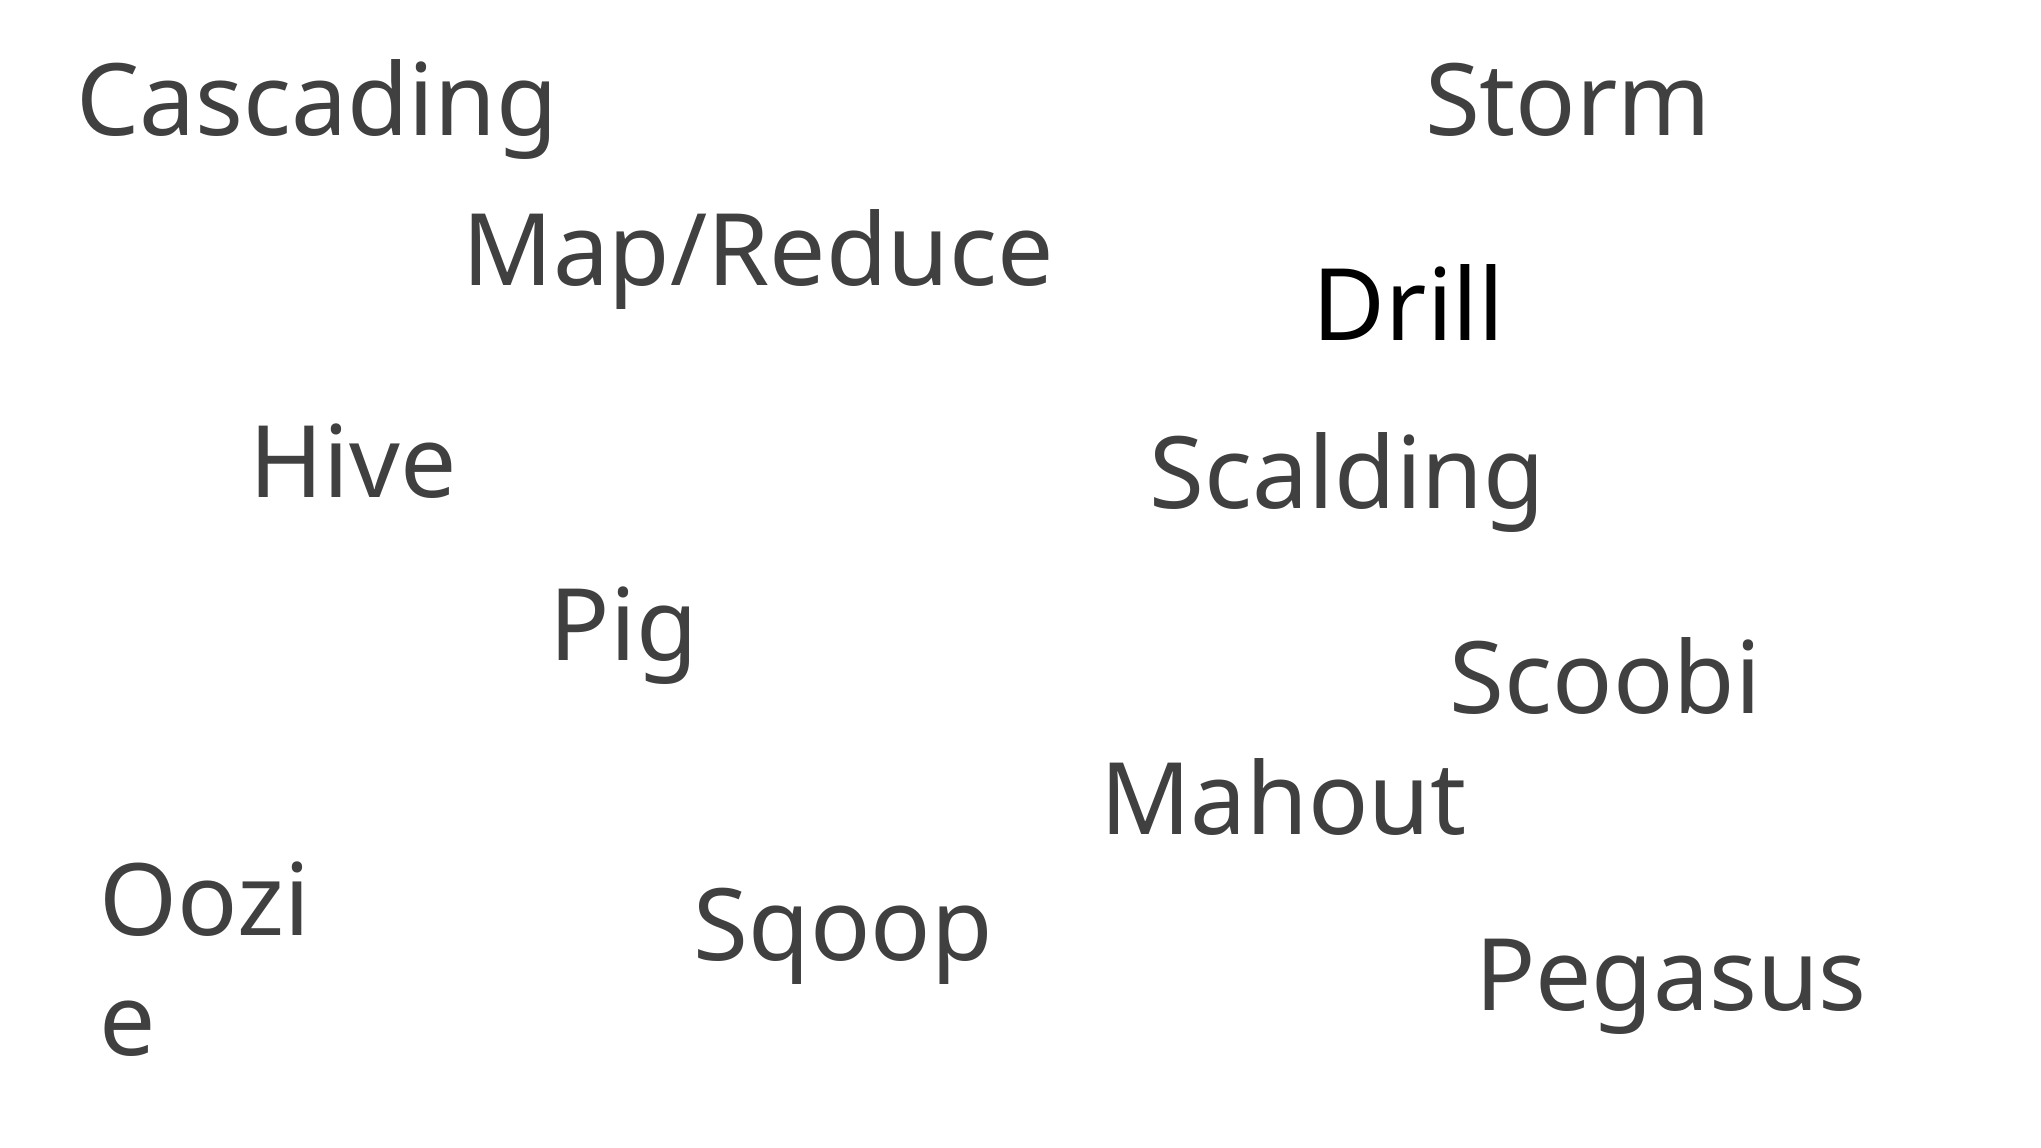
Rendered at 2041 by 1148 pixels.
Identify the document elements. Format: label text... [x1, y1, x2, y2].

text_box Mahout [1070, 711, 1508, 861]
text_box Hive [219, 373, 508, 524]
text_box Oozie [70, 811, 395, 961]
text_box Map/Reduce [432, 161, 1108, 311]
text_box Pegasus [1445, 886, 1921, 1036]
text_box Pig [519, 536, 808, 686]
text_box Sqoop [663, 836, 1033, 986]
text_box Scalding [1120, 384, 1581, 534]
text_box Cascading [46, 11, 858, 161]
title Drill [1282, 216, 1571, 367]
text_box Scoobi [1420, 589, 1833, 740]
text_box Storm [1395, 11, 1808, 161]
